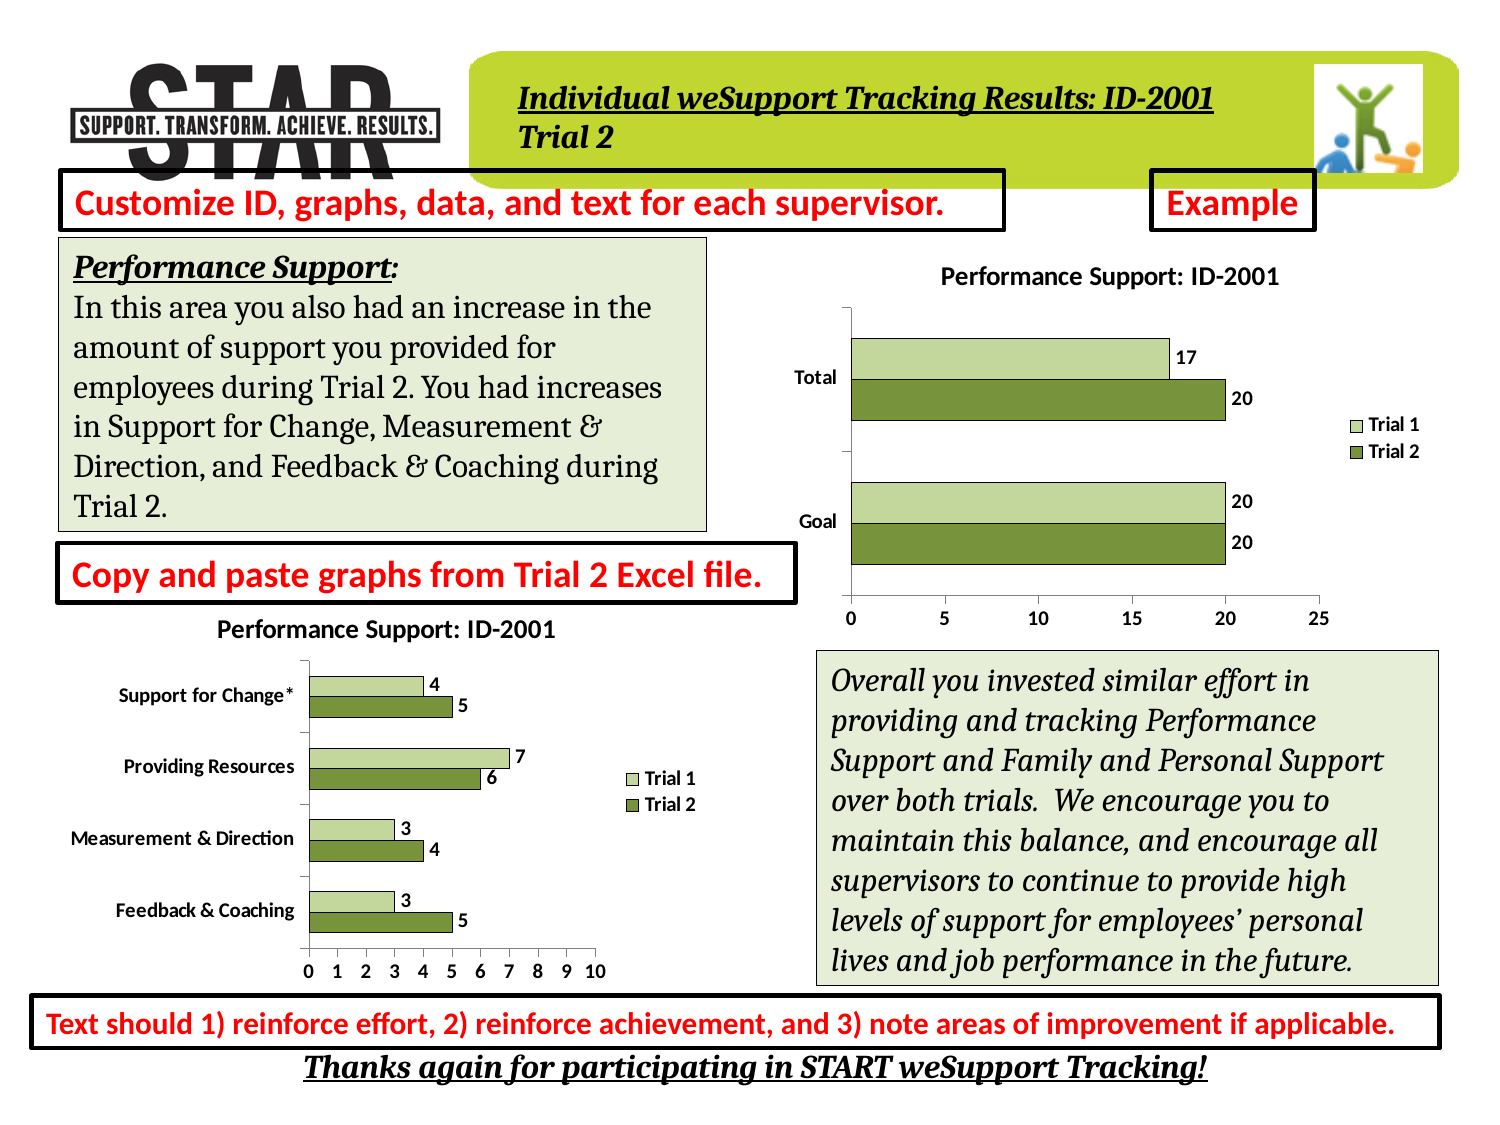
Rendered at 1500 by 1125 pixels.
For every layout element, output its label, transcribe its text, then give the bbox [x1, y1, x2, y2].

text_box Customize ID, graphs, data, and text for each supervisor. [60, 170, 1005, 231]
text_box Copy and paste graphs from Trial 2 Excel file. [57, 542, 775, 603]
chart [780, 240, 1440, 639]
text_box Thanks again for participating in START weSupport Tracking! [109, 1048, 1402, 1093]
text_box Text should 1) reinforce effort, 2) reinforce achievement, and 3) note areas of improvement if applicable. [31, 995, 1440, 1048]
chart [57, 593, 716, 992]
text_box Overall you invested similar effort in providing and tracking Performance Support and Family and Personal Support over both trials. We encourage you to maintain this balance, and encourage all supervisors to continue to provide high levels of support for employees’ personal lives and job performance in the future. [816, 650, 1439, 986]
text_box Performance Support: In this area you also had an increase in the amount of support you provided for employees during Trial 2. You had increases in Support for Change, Measurement & Direction, and Feedback & Coaching during Trial 2. [58, 237, 707, 532]
picture [59, 51, 456, 191]
text_box Example [1151, 197, 1315, 231]
picture [469, 51, 1459, 189]
